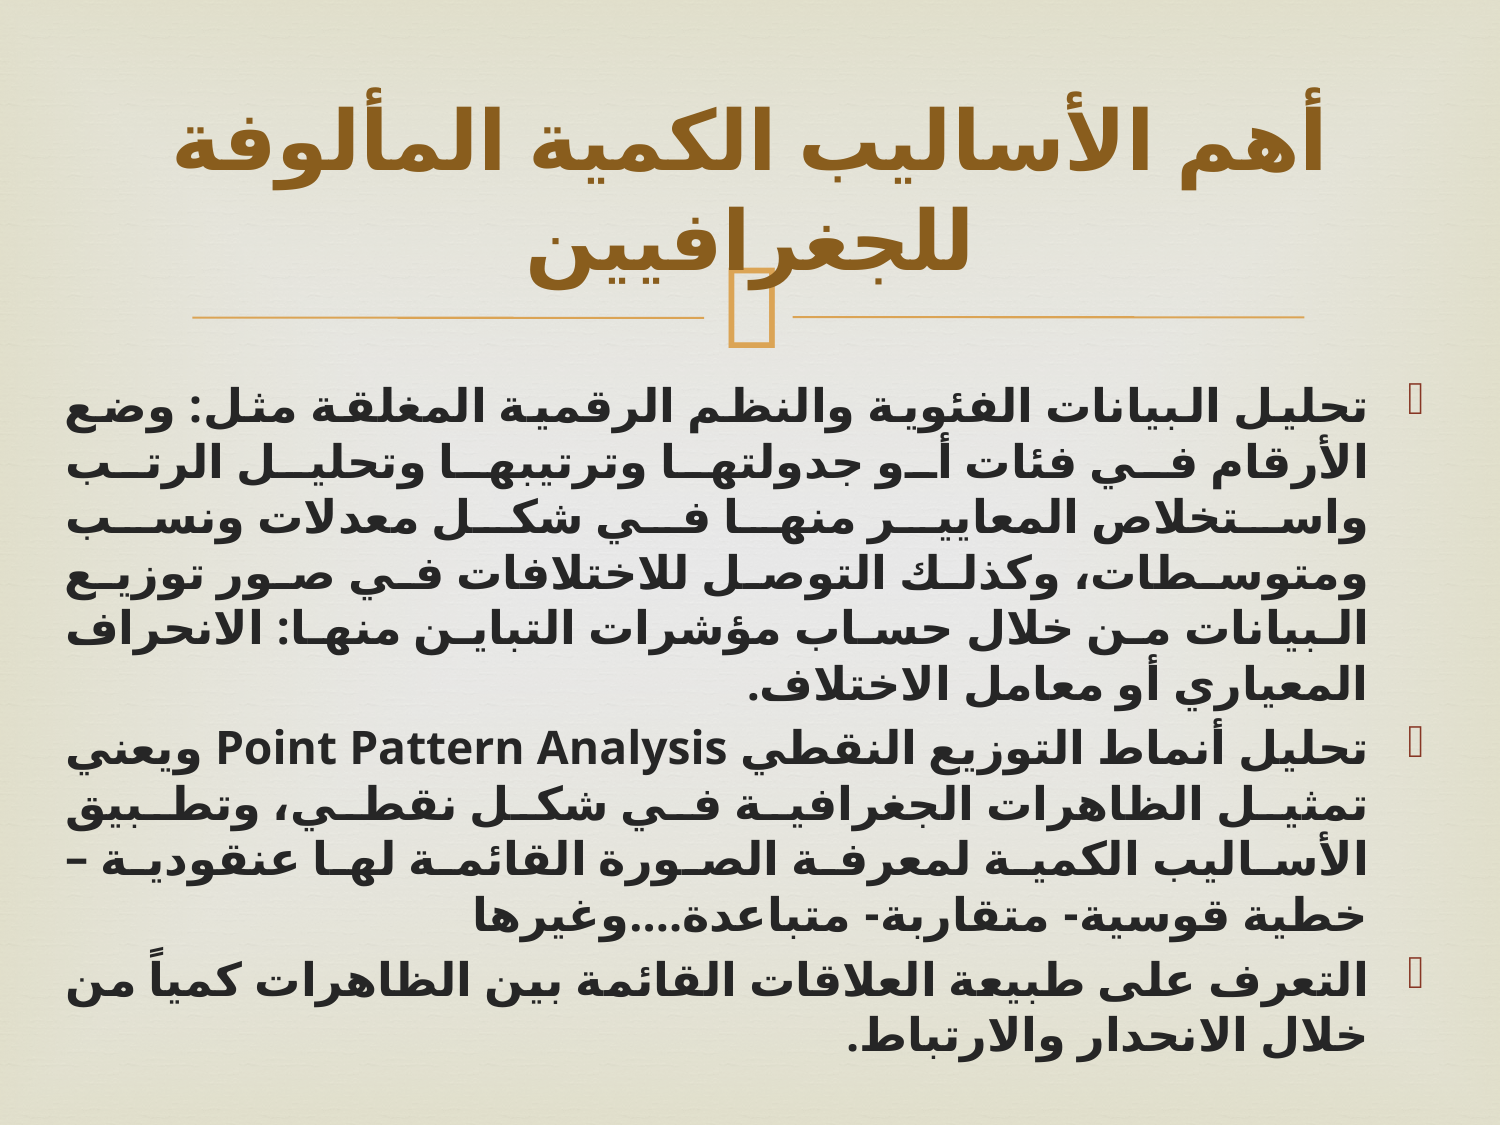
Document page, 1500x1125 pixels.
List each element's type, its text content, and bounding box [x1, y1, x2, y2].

title أهم الأساليب الكمية المألوفة للجغرافيين [94, 50, 1407, 325]
list تحليل البيانات الفئوية والنظم الرقمية المغلقة مثل: وضع الأرقام في فئات أو جدولتها وترتيبها وتحليل الرتب واستخلاص المعايير منها في شكل معدلات ونسب ومتوسطات، وكذلك التوصل للاختلافات في صور توزيع البيانات من خلال حساب مؤشرات التباين منها: الانحراف المعياري أو معامل الاختلاف. تحليل أنماط التوزيع النقطي Point Pattern Analysis ويعني تمثيل الظاهرات الجغرافية في شكل نقطي، وتطبيق الأساليب الكمية لمعرفة الصورة القائمة لها عنقودية – خطية قوسية- متقاربة- متباعدة....وغيرها التعرف على طبيعة العلاقات القائمة بين الظاهرات كمياً من خلال الانحدار والارتباط. [50, 368, 1438, 1075]
